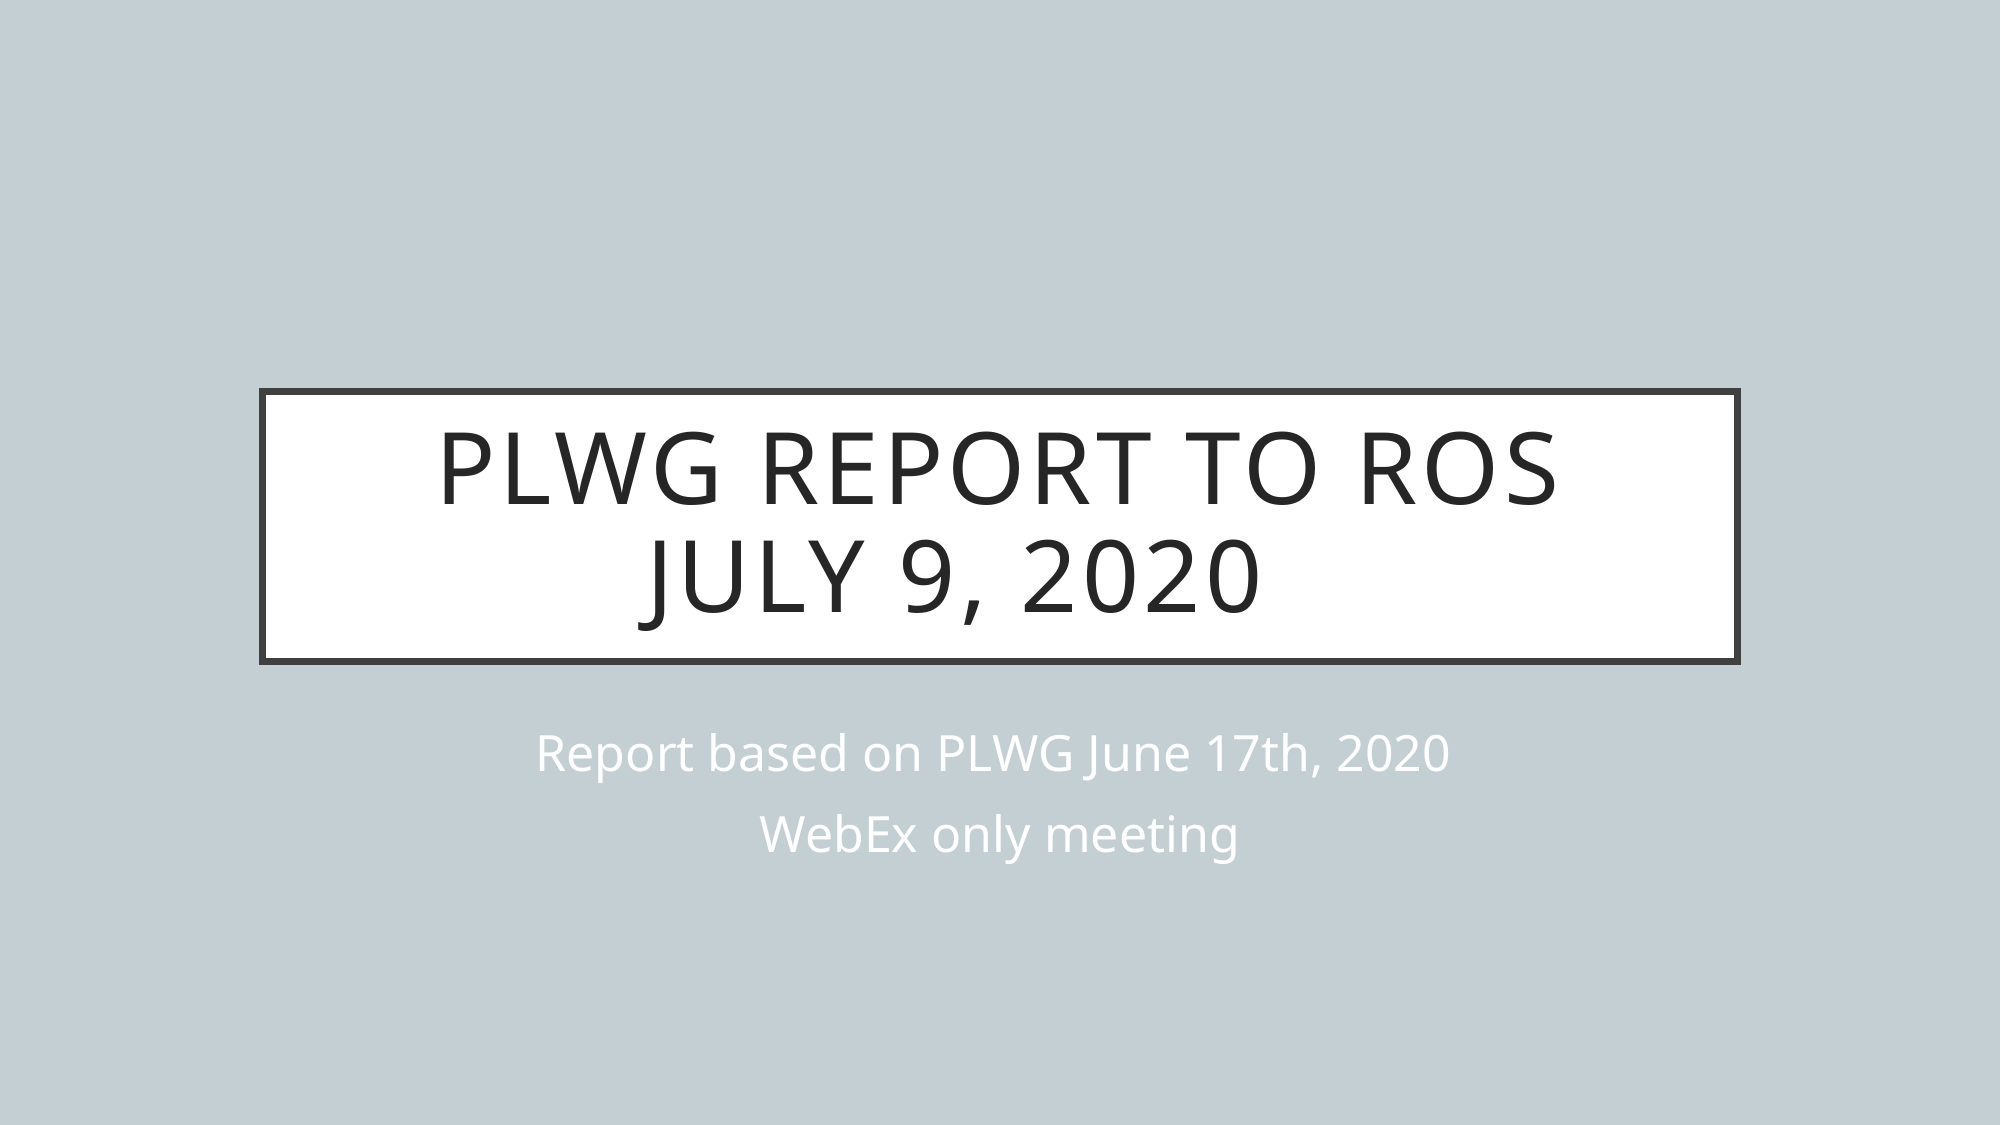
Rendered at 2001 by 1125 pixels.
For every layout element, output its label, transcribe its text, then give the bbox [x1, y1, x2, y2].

subtitle Report based on PLWG June 17th, 2020 WebEx only meeting [442, 713, 1558, 918]
title PLWG report to ROS July 9, 2020 [259, 388, 1741, 665]
